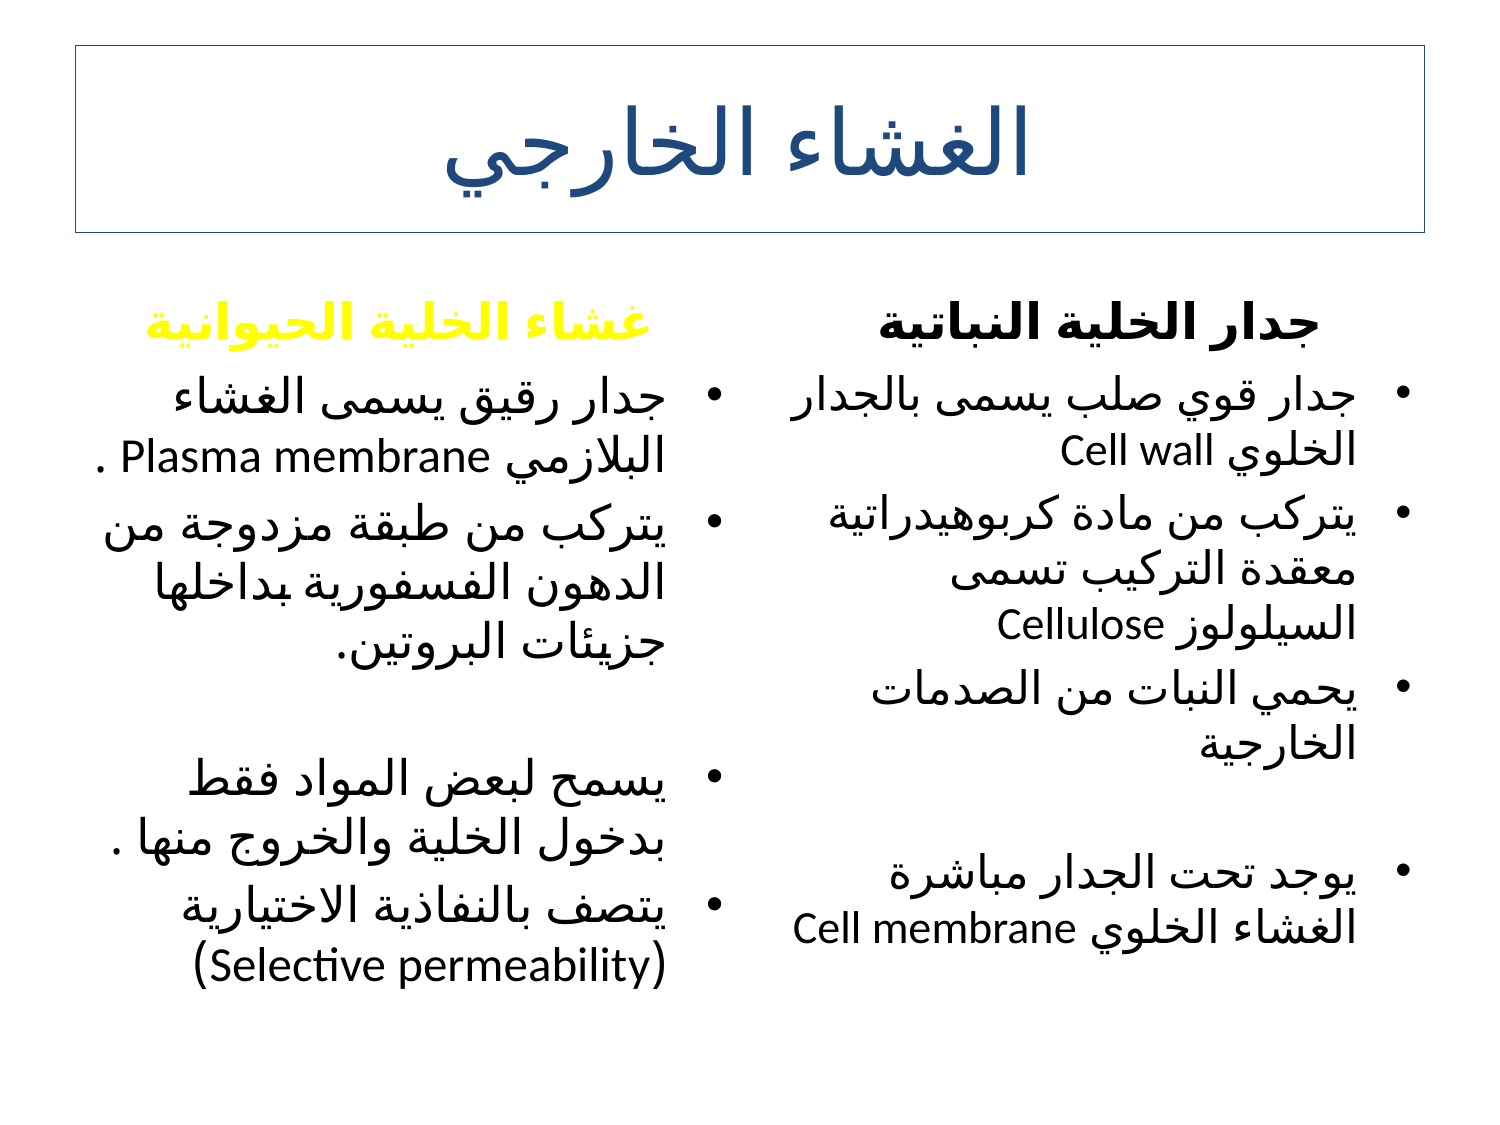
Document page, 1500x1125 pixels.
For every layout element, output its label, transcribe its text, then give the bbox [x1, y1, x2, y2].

title الغشاء الخارجي [75, 45, 1425, 233]
list جدار الخلية النباتية [761, 251, 1425, 356]
list جدار رقيق يسمى الغشاء البلازمي Plasma membrane . يتركب من طبقة مزدوجة من الدهون الفسفورية بداخلها جزيئات البروتين. يسمح لبعض المواد فقط بدخول الخلية والخروج منها . يتصف بالنفاذية الاختيارية (Selective permeability) [75, 356, 738, 1005]
list غشاء الخلية الحيوانية [75, 251, 738, 356]
list جدار قوي صلب يسمى بالجدار الخلوي Cell wall يتركب من مادة كربوهيدراتية معقدة التركيب تسمى السيلولوز Cellulose يحمي النبات من الصدمات الخارجية يوجد تحت الجدار مباشرة الغشاء الخلوي Cell membrane [761, 356, 1425, 1005]
